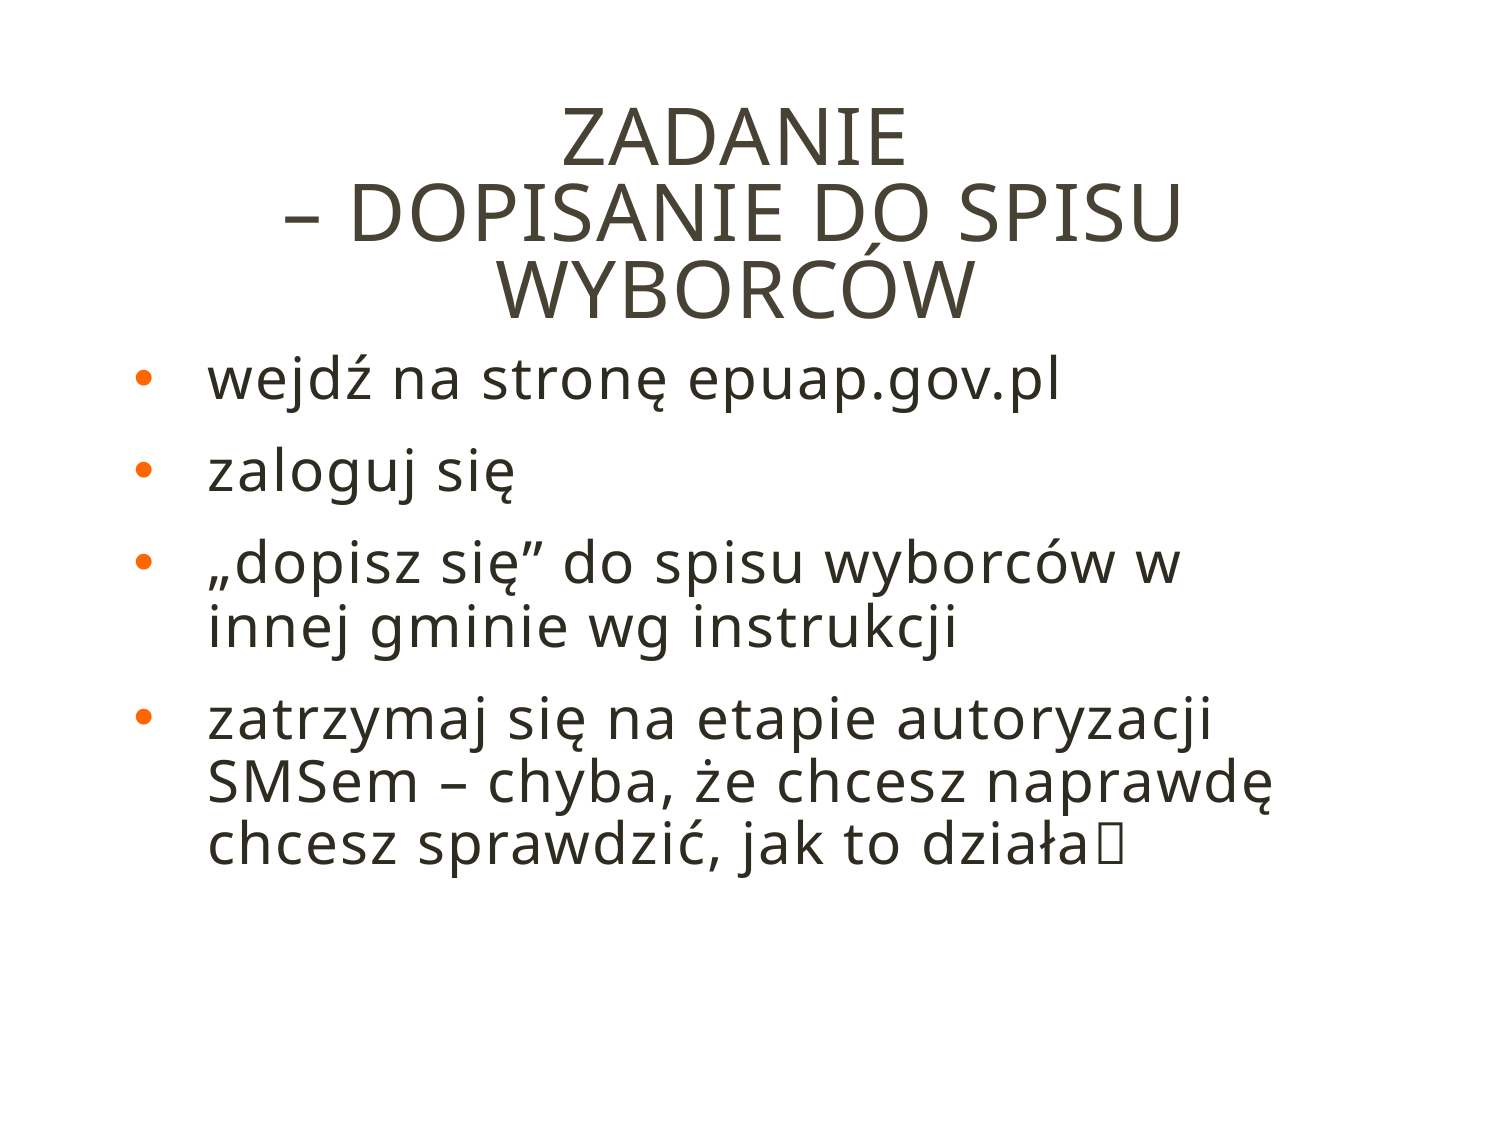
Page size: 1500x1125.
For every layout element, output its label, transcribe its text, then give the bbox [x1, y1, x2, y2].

title Zadanie – dopisanie do spisu wyborców [126, 96, 1347, 342]
list wejdź na stronę epuap.gov.pl zaloguj się „dopisz się” do spisu wyborców w innej gminie wg instrukcji zatrzymaj się na etapie autoryzacji SMSem – chyba, że chcesz naprawdę chcesz sprawdzić, jak to działa [126, 341, 1322, 1023]
